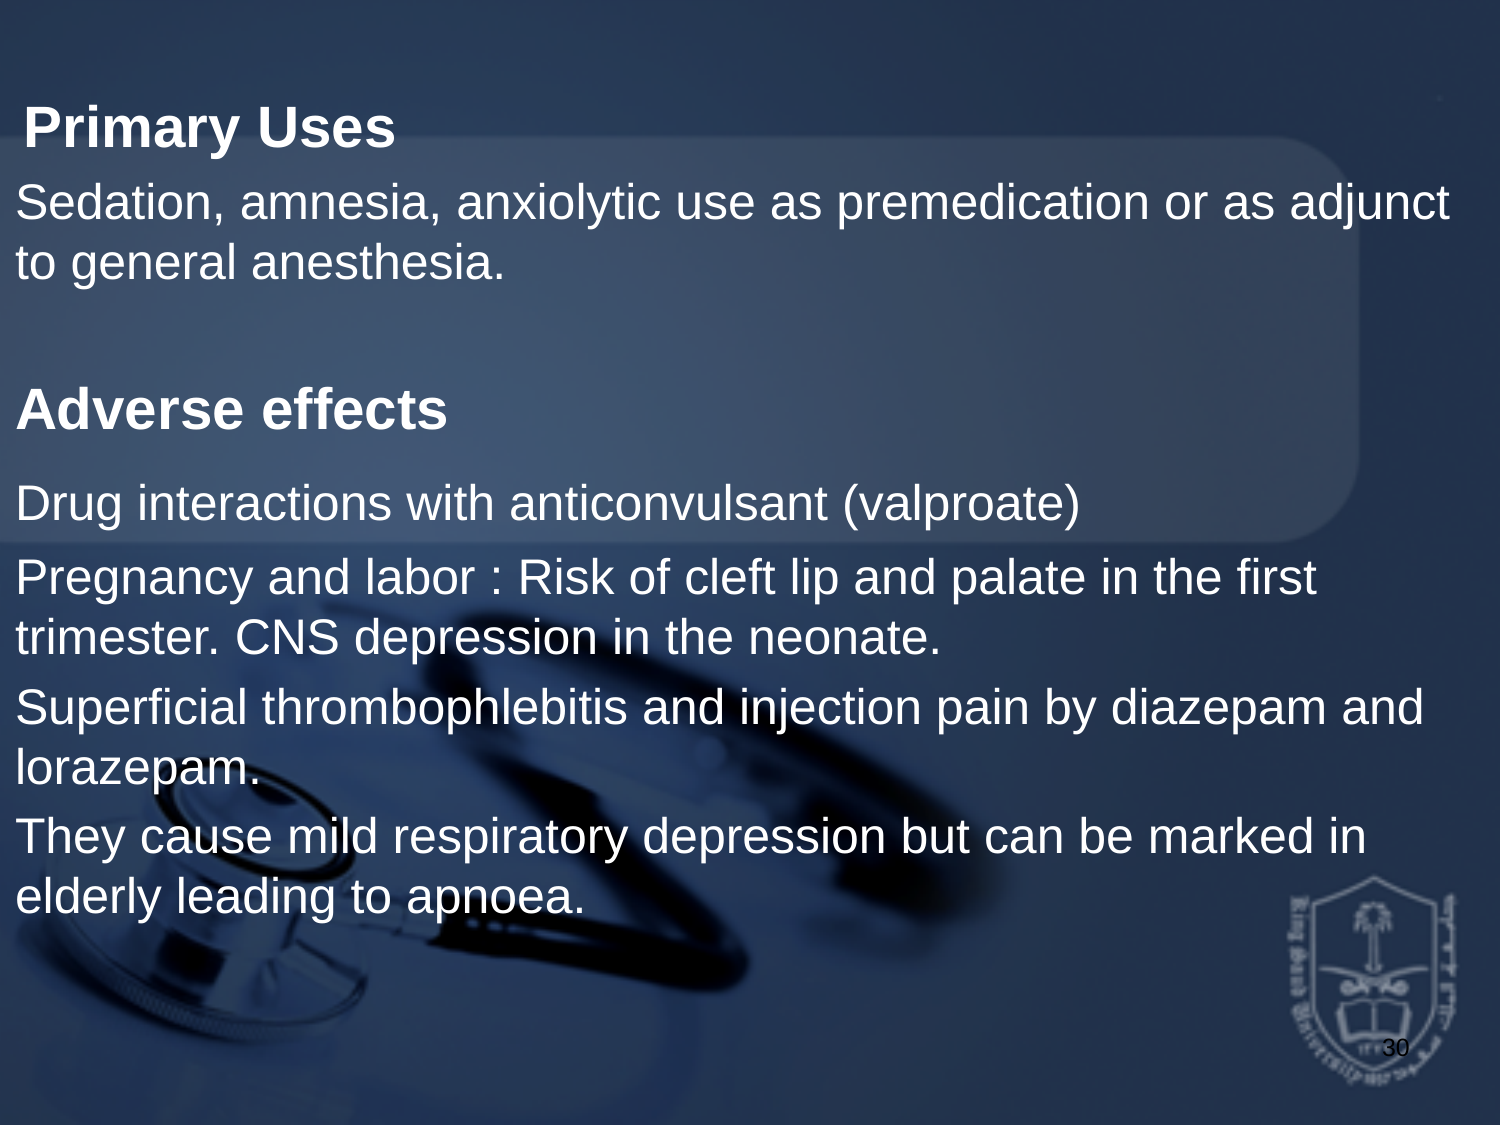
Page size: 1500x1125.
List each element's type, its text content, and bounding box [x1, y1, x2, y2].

list Primary Uses Sedation, amnesia, anxiolytic use as premedication or as adjunct to general anesthesia. Adverse effects Drug interactions with anticonvulsant (valproate) Pregnancy and labor : Risk of cleft lip and palate in the first trimester. CNS depression in the neonate. Superficial thrombophlebitis and injection pain by diazepam and lorazepam. They cause mild respiratory depression but can be marked in elderly leading to apnoea. [0, 0, 1500, 1125]
slide_number 30 [1074, 1024, 1426, 1103]
